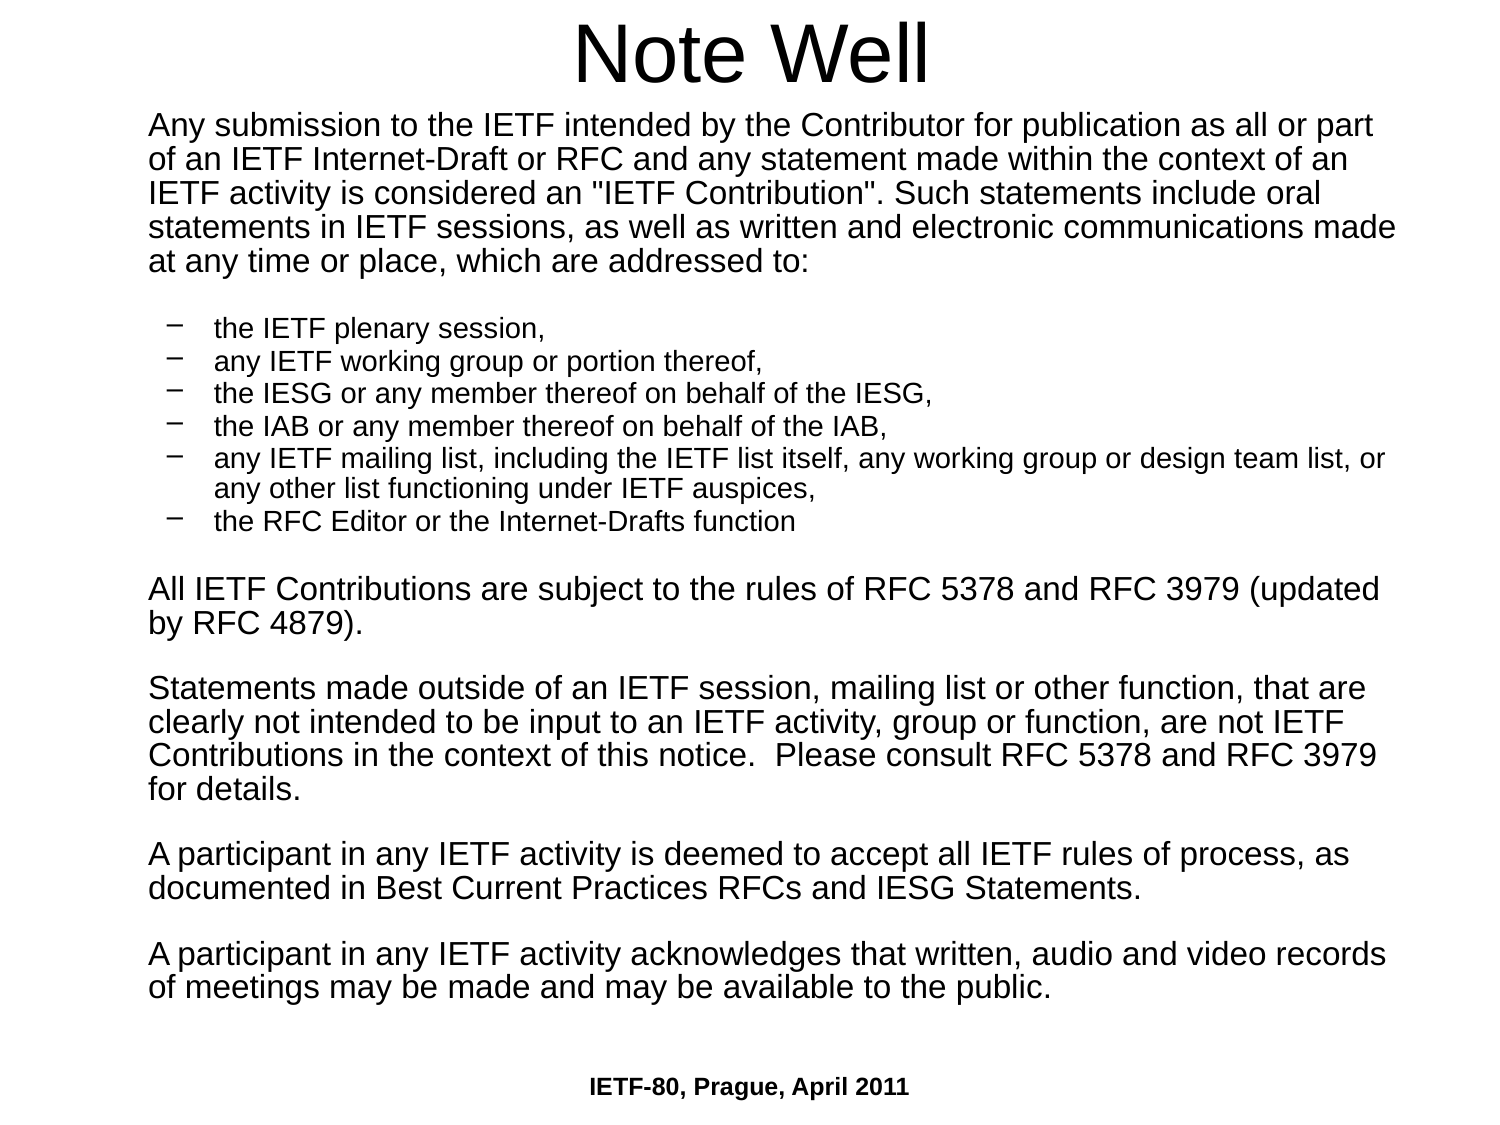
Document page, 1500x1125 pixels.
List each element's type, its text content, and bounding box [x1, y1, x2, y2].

title Note Well [76, 7, 1428, 91]
footer IETF-80, Prague, April 2011 [424, 1062, 1075, 1125]
list Any submission to the IETF intended by the Contributor for publication as all or part of an IETF Internet-Draft or RFC and any statement made within the context of an IETF activity is considered an "IETF Contribution". Such statements include oral statements in IETF sessions, as well as written and electronic communications made at any time or place, which are addressed to: the IETF plenary session, any IETF working group or portion thereof, the IESG or any member thereof on behalf of the IESG, the IAB or any member thereof on behalf of the IAB, any IETF mailing list, including the IETF list itself, any working group or design team list, or any other list functioning under IETF auspices, the RFC Editor or the Internet-Drafts function All IETF Contributions are subject to the rules of RFC 5378 and RFC 3979 (updated by RFC 4879). Statements made outside of an IETF session, mailing list or other function, that are clearly not intended to be input to an IETF activity, group or function, are not IETF Contributions in the context of this notice. Please consult RFC 5378 and RFC 3979 for details. A participant in any IETF activity is deemed to accept all IETF rules of process, as documented in Best Current Practices RFCs and IESG Statements. A participant in any IETF activity acknowledges that written, audio and video records of meetings may be made and may be available to the public. [76, 101, 1428, 1036]
